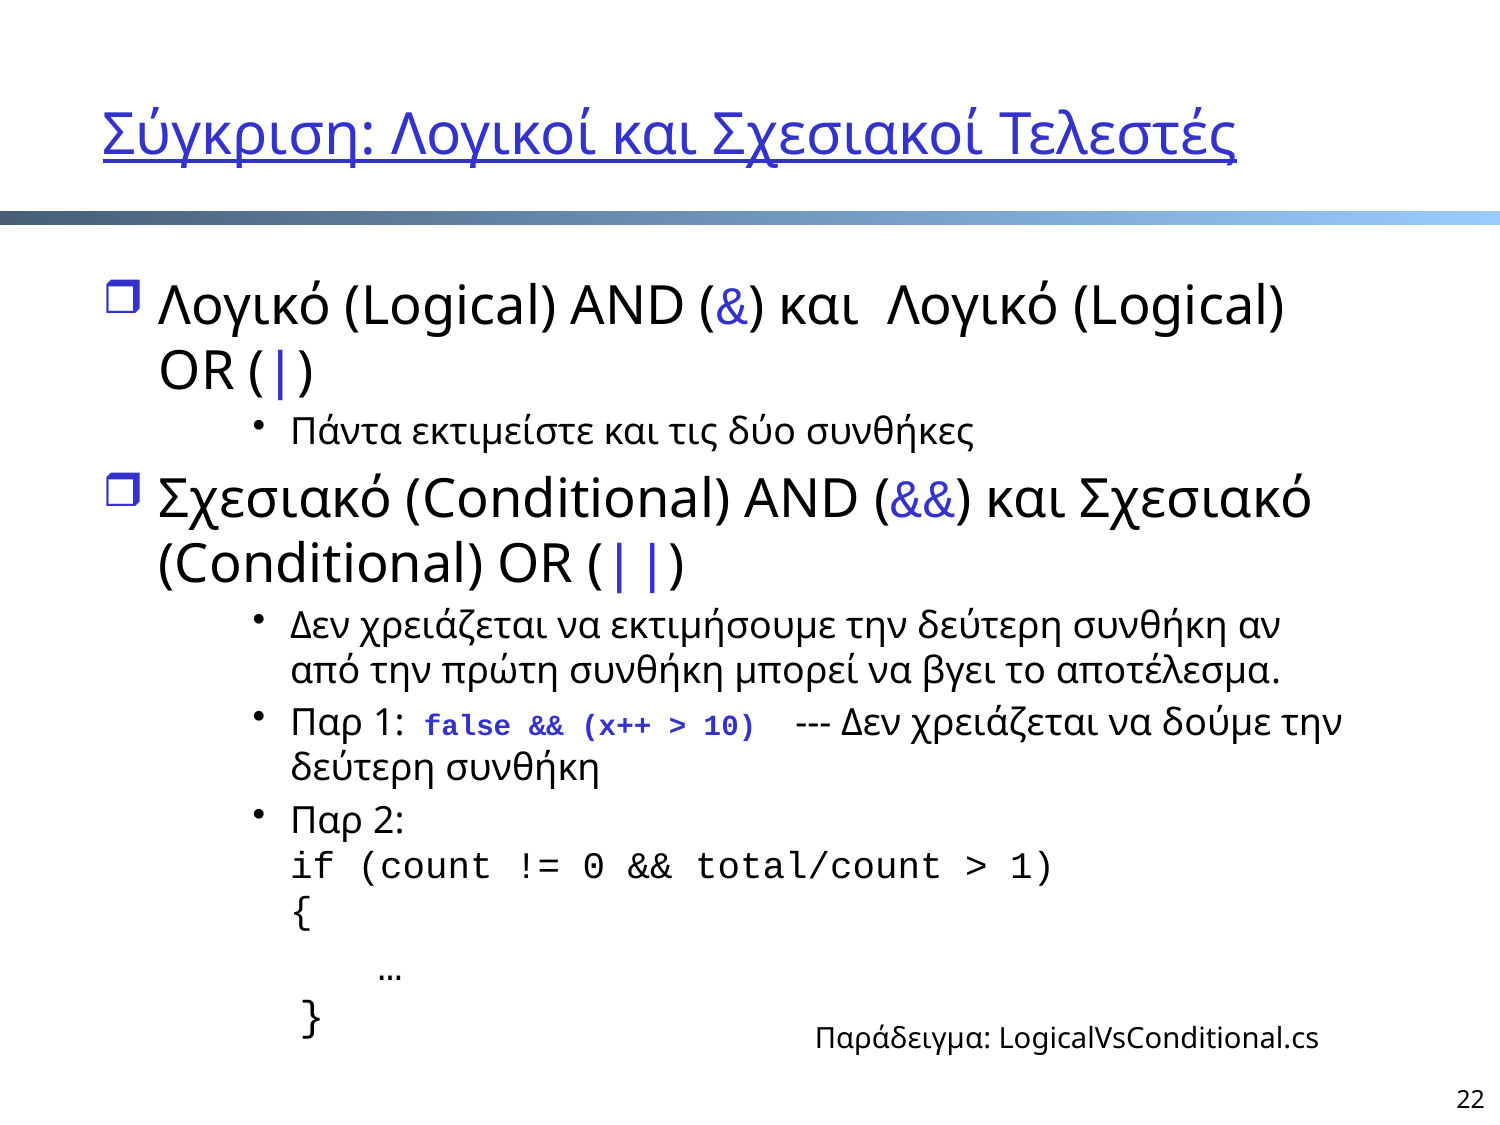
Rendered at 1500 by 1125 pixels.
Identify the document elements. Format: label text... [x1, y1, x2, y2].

list Λογικό (Logical) AND (&) και Λογικό (Logical) OR (|) Πάντα εκτιμείστε και τις δύο συνθήκες Σχεσιακό (Conditional) AND (&&) και Σχεσιακό (Conditional) OR (||) Δεν χρειάζεται να εκτιμήσουμε την δεύτερη συνθήκη αν από την πρώτη συνθήκη μπορεί να βγει το αποτέλεσμα. Παρ 1: false && (x++ > 10) --- Δεν χρειάζεται να δούμε την δεύτερη συνθήκη Παρ 2: if (count != 0 && total/count > 1) { … } [87, 262, 1363, 1051]
title Σύγκριση: Λογικοί και Σχεσιακοί Τελεστές [87, 37, 1438, 225]
text_box Παράδειγμα: LogicalVsConditional.cs [800, 1012, 1350, 1063]
slide_number 22 [1150, 1049, 1500, 1125]
